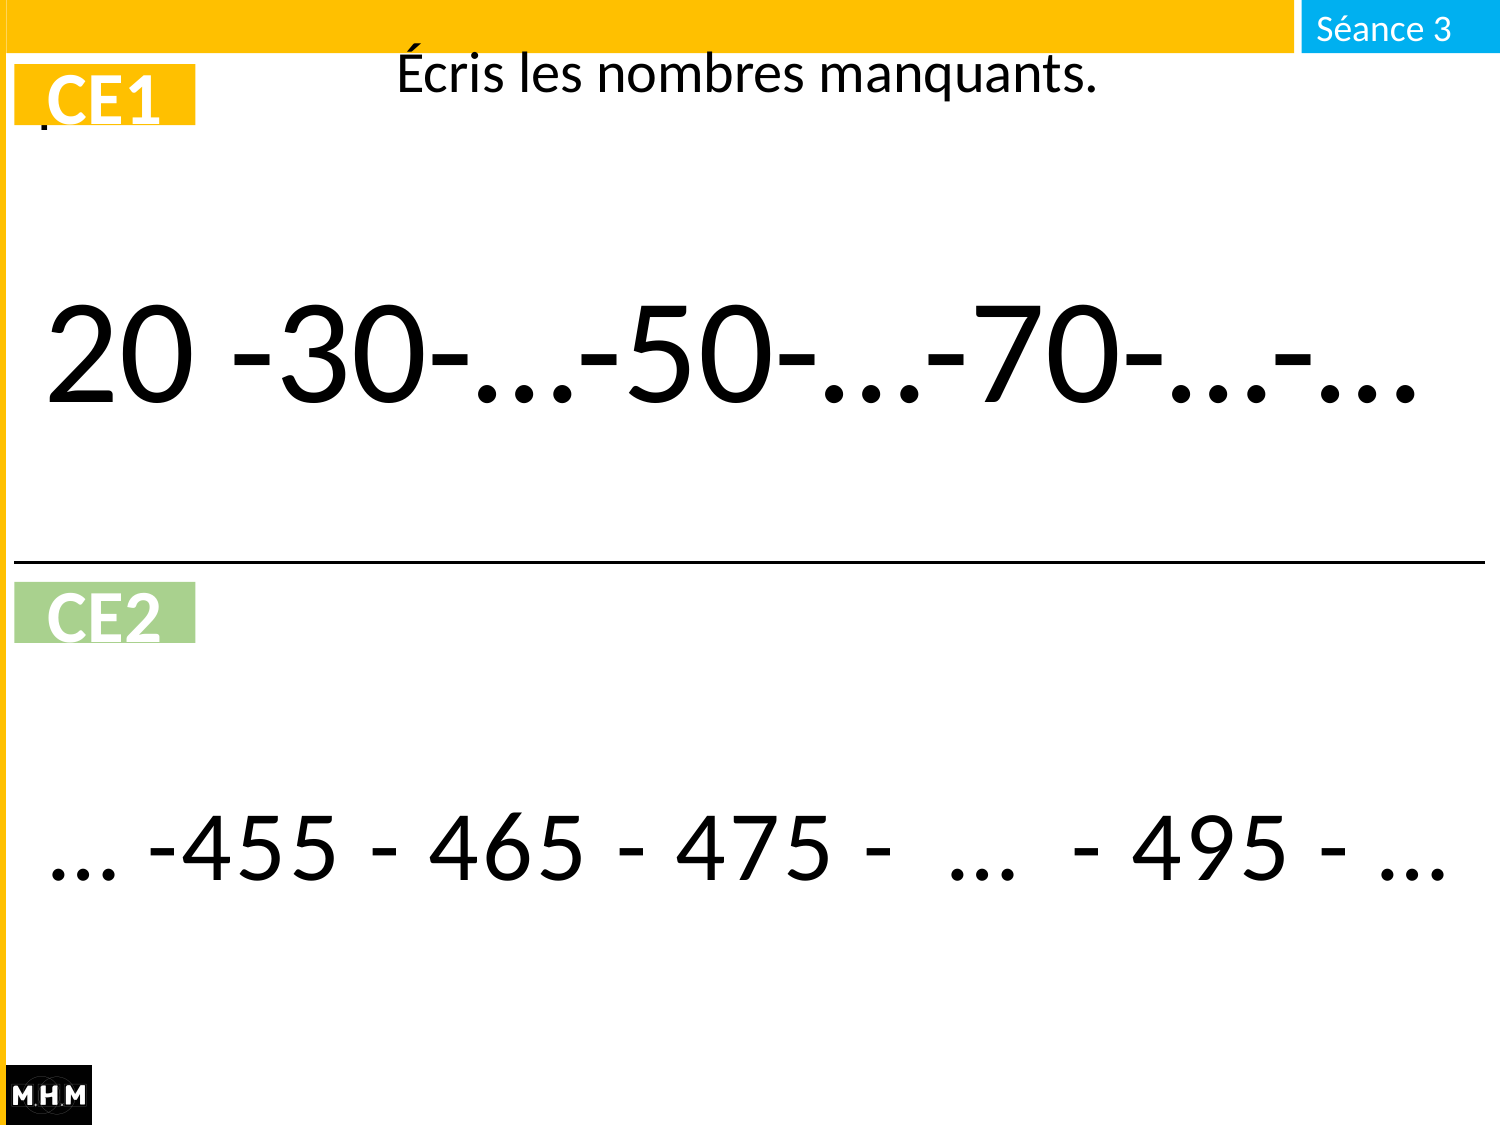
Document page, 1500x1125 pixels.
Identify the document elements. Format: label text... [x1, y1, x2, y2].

text_box … -455 - 465 - 475 - … - 495 - … [0, 773, 1500, 908]
text_box CE2 [13, 581, 196, 644]
picture [6, 1065, 92, 1125]
text_box CE1 [13, 63, 196, 126]
text_box 20 -30-…-50-…-70-…-… [0, 245, 1500, 440]
title Écris les nombres manquants. [381, 29, 1500, 119]
